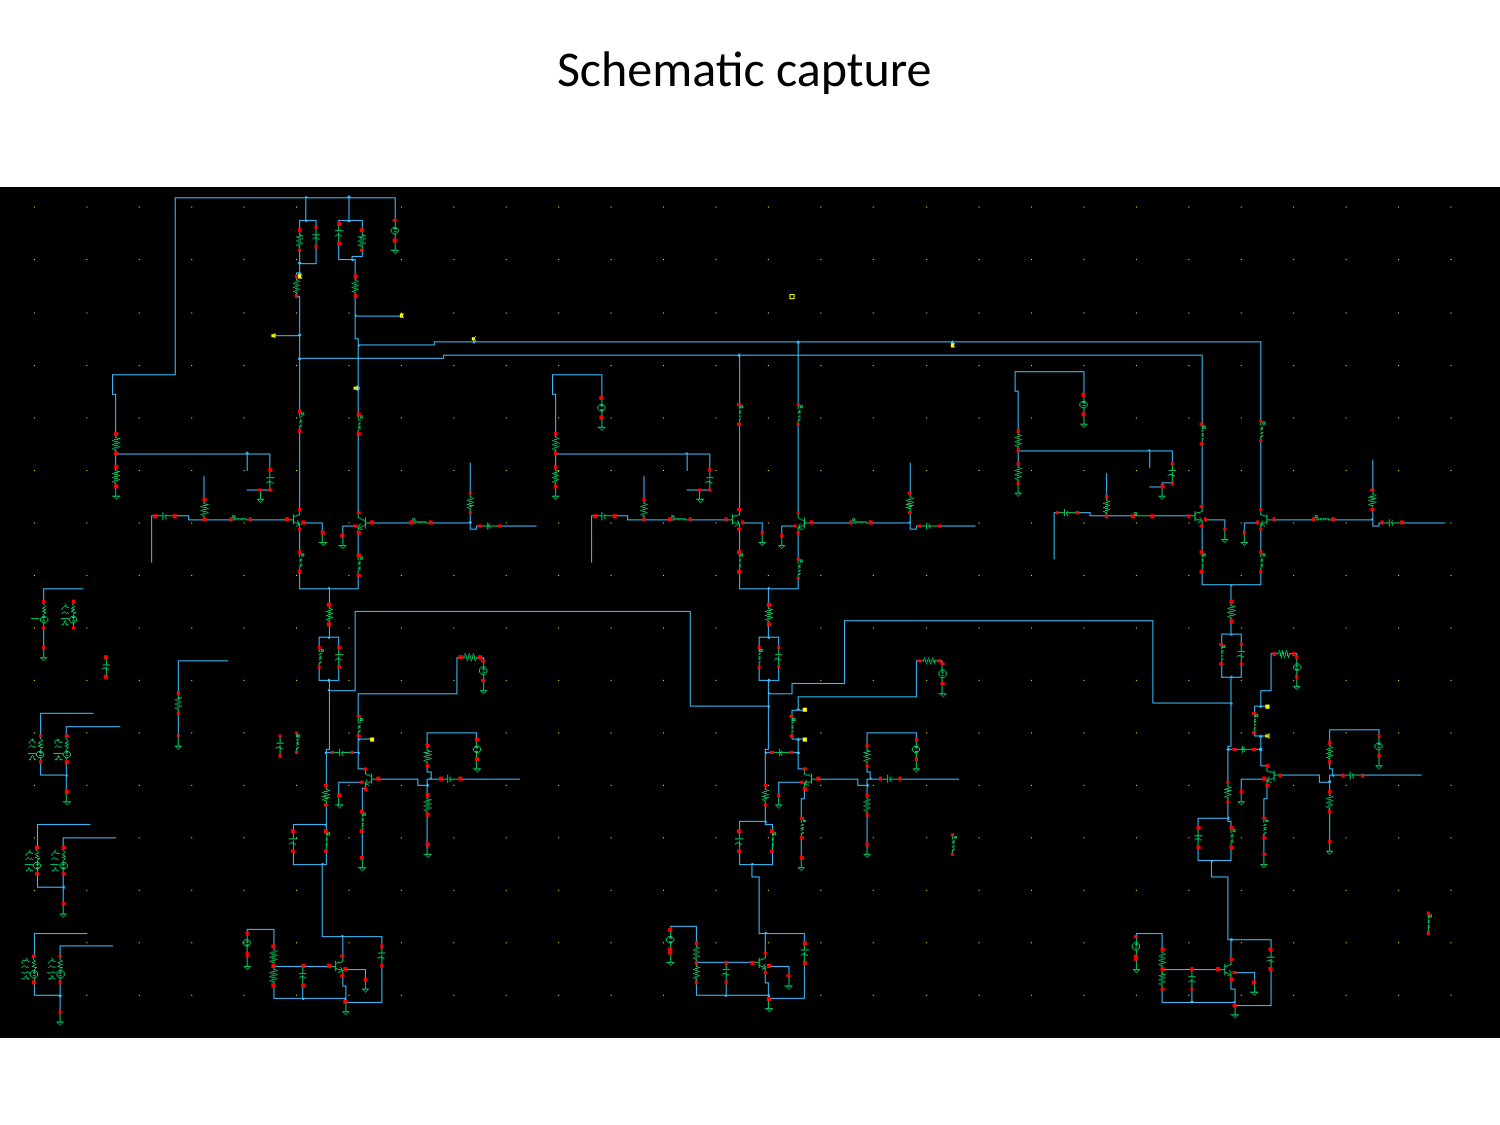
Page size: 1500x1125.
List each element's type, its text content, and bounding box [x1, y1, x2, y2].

picture [0, 187, 1500, 1038]
title Schematic capture [75, 45, 1425, 88]
